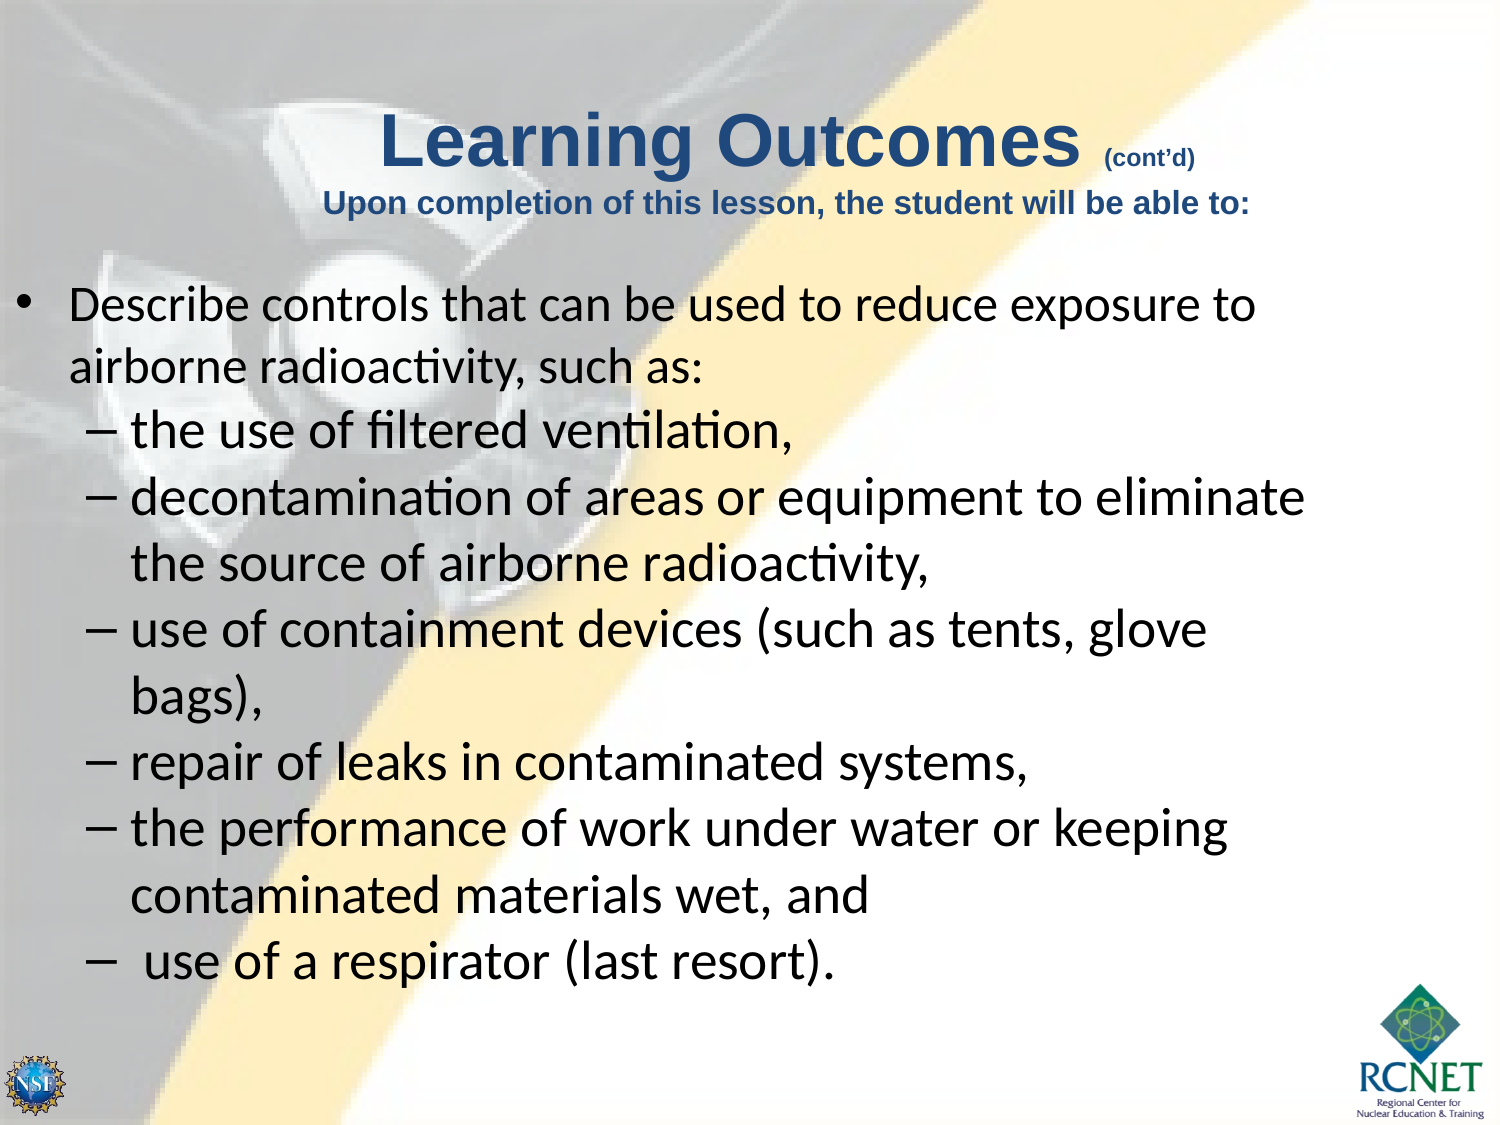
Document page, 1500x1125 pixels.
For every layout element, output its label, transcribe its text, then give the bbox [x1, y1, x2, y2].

text_box Learning Outcomes (cont’d) Upon completion of this lesson, the student will be able to: [200, 62, 1375, 250]
list Describe controls that can be used to reduce exposure to airborne radioactivity, such as: the use of filtered ventilation, decontamination of areas or equipment to eliminate the source of airborne radioactivity, use of containment devices (such as tents, glove bags), repair of leaks in contaminated systems, the performance of work under water or keeping contaminated materials wet, and use of a respirator (last resort). [0, 262, 1350, 1000]
picture [0, 1056, 75, 1116]
picture [1332, 977, 1500, 1125]
